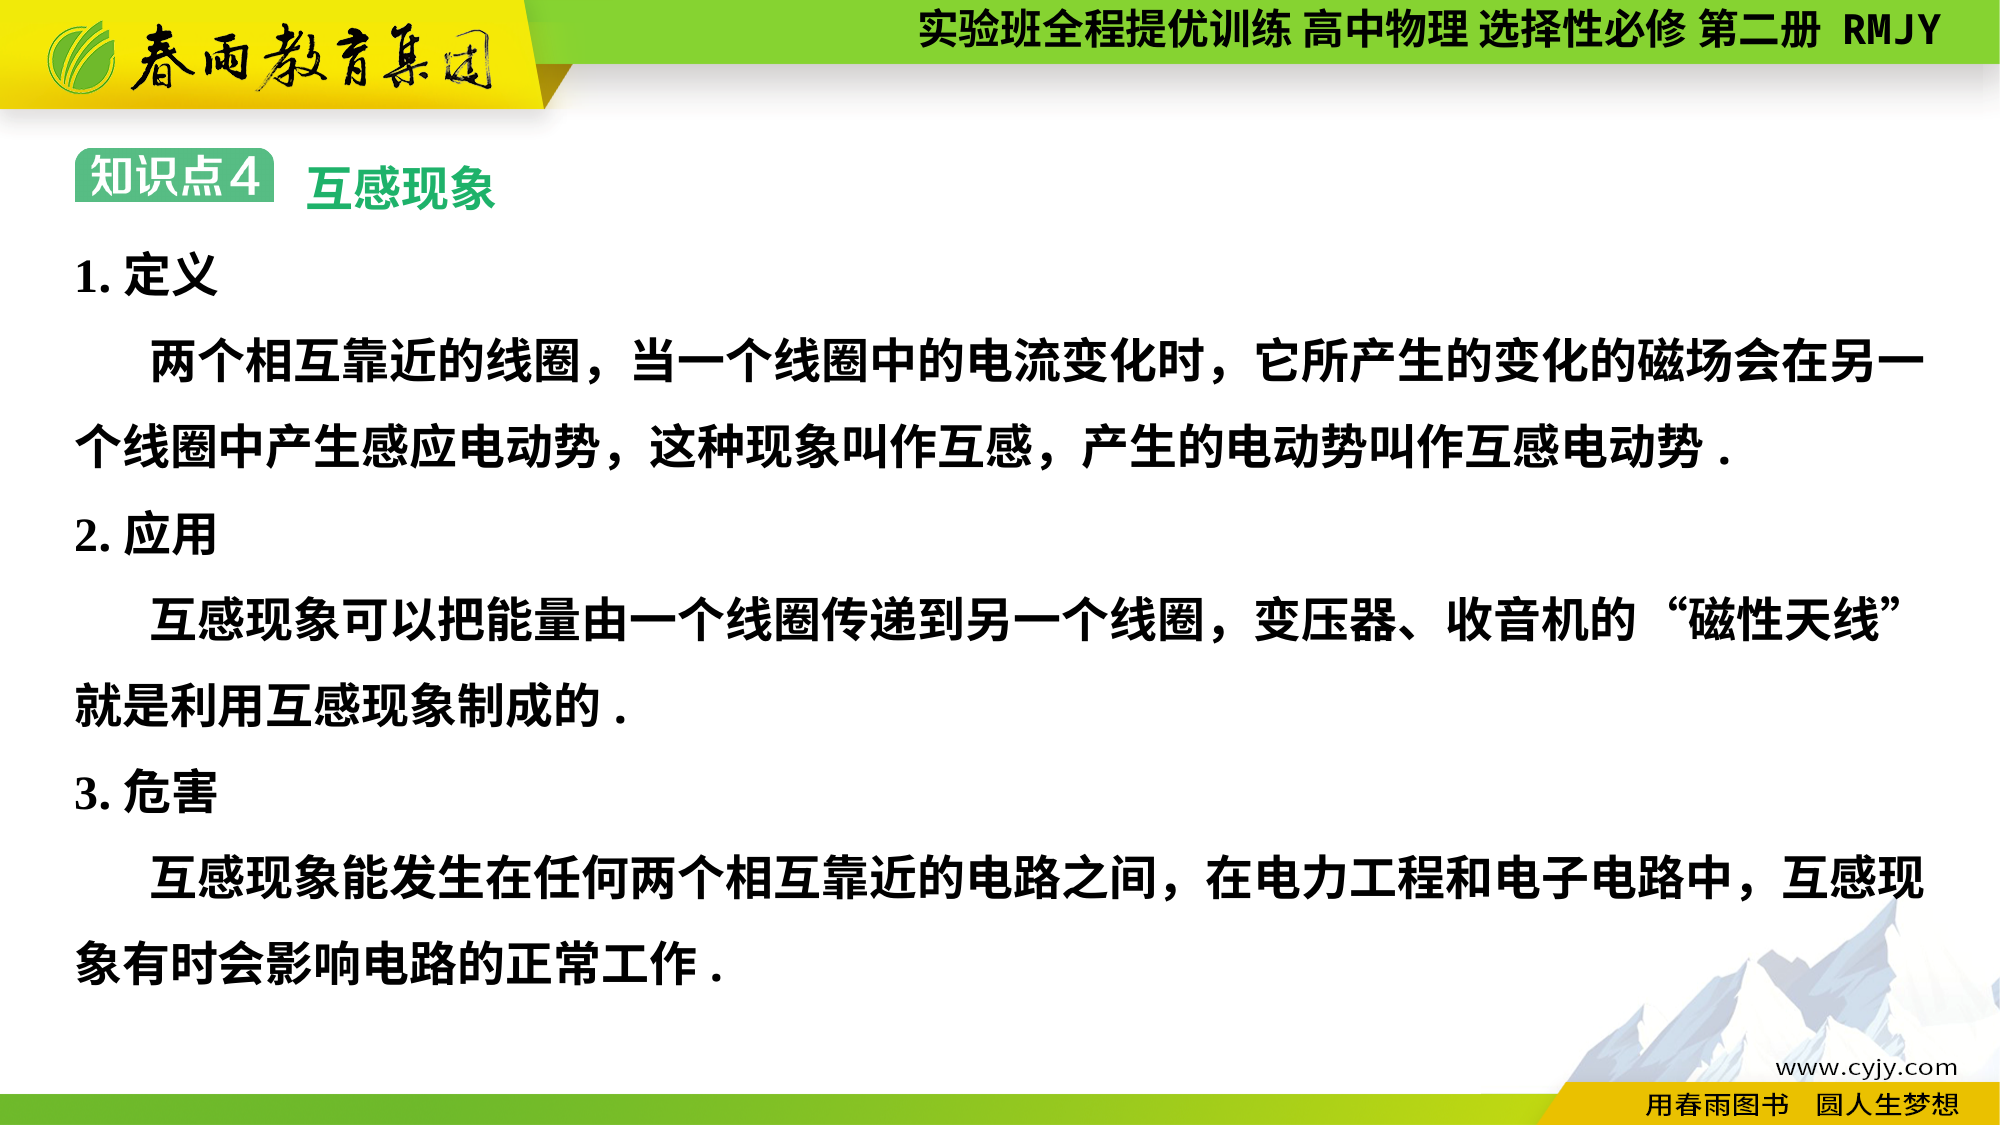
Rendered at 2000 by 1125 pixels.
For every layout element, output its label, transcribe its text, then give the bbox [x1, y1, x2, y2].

list 互感现象 1.定义 两个相互靠近的线圈，当一个线圈中的电流变化时，它所产生的变化的磁场会在另一个线圈中产生感应电动势，这种现象叫作互感，产生的电动势叫作互感电动势. 2.应用 互感现象可以把能量由一个线圈传递到另一个线圈，变压器、收音机的“磁性天线”就是利用互感现象制成的. 3.危害 互感现象能发生在任何两个相互靠近的电路之间，在电力工程和电子电路中，互感现象有时会影响电路的正常工作. [59, 122, 1944, 1009]
picture [0, 0, 2000, 1125]
